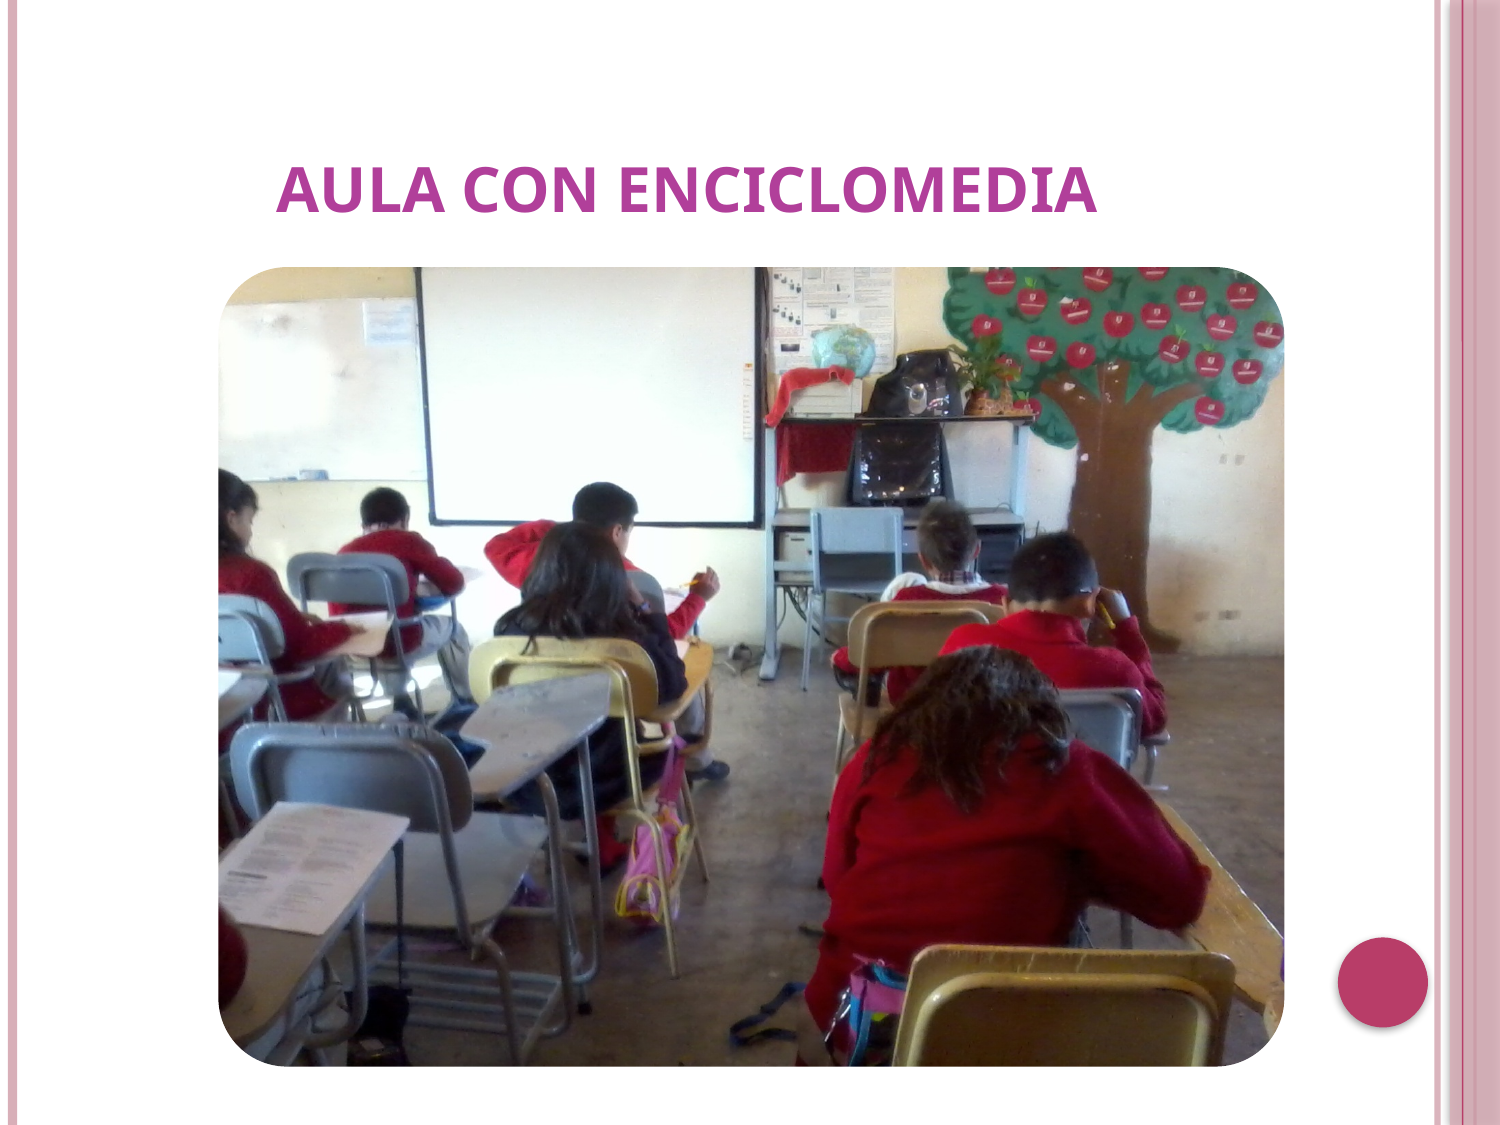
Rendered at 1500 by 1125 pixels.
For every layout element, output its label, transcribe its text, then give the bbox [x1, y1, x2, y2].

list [217, 266, 1285, 1068]
title Aula con enciclomedia [75, 45, 1300, 233]
